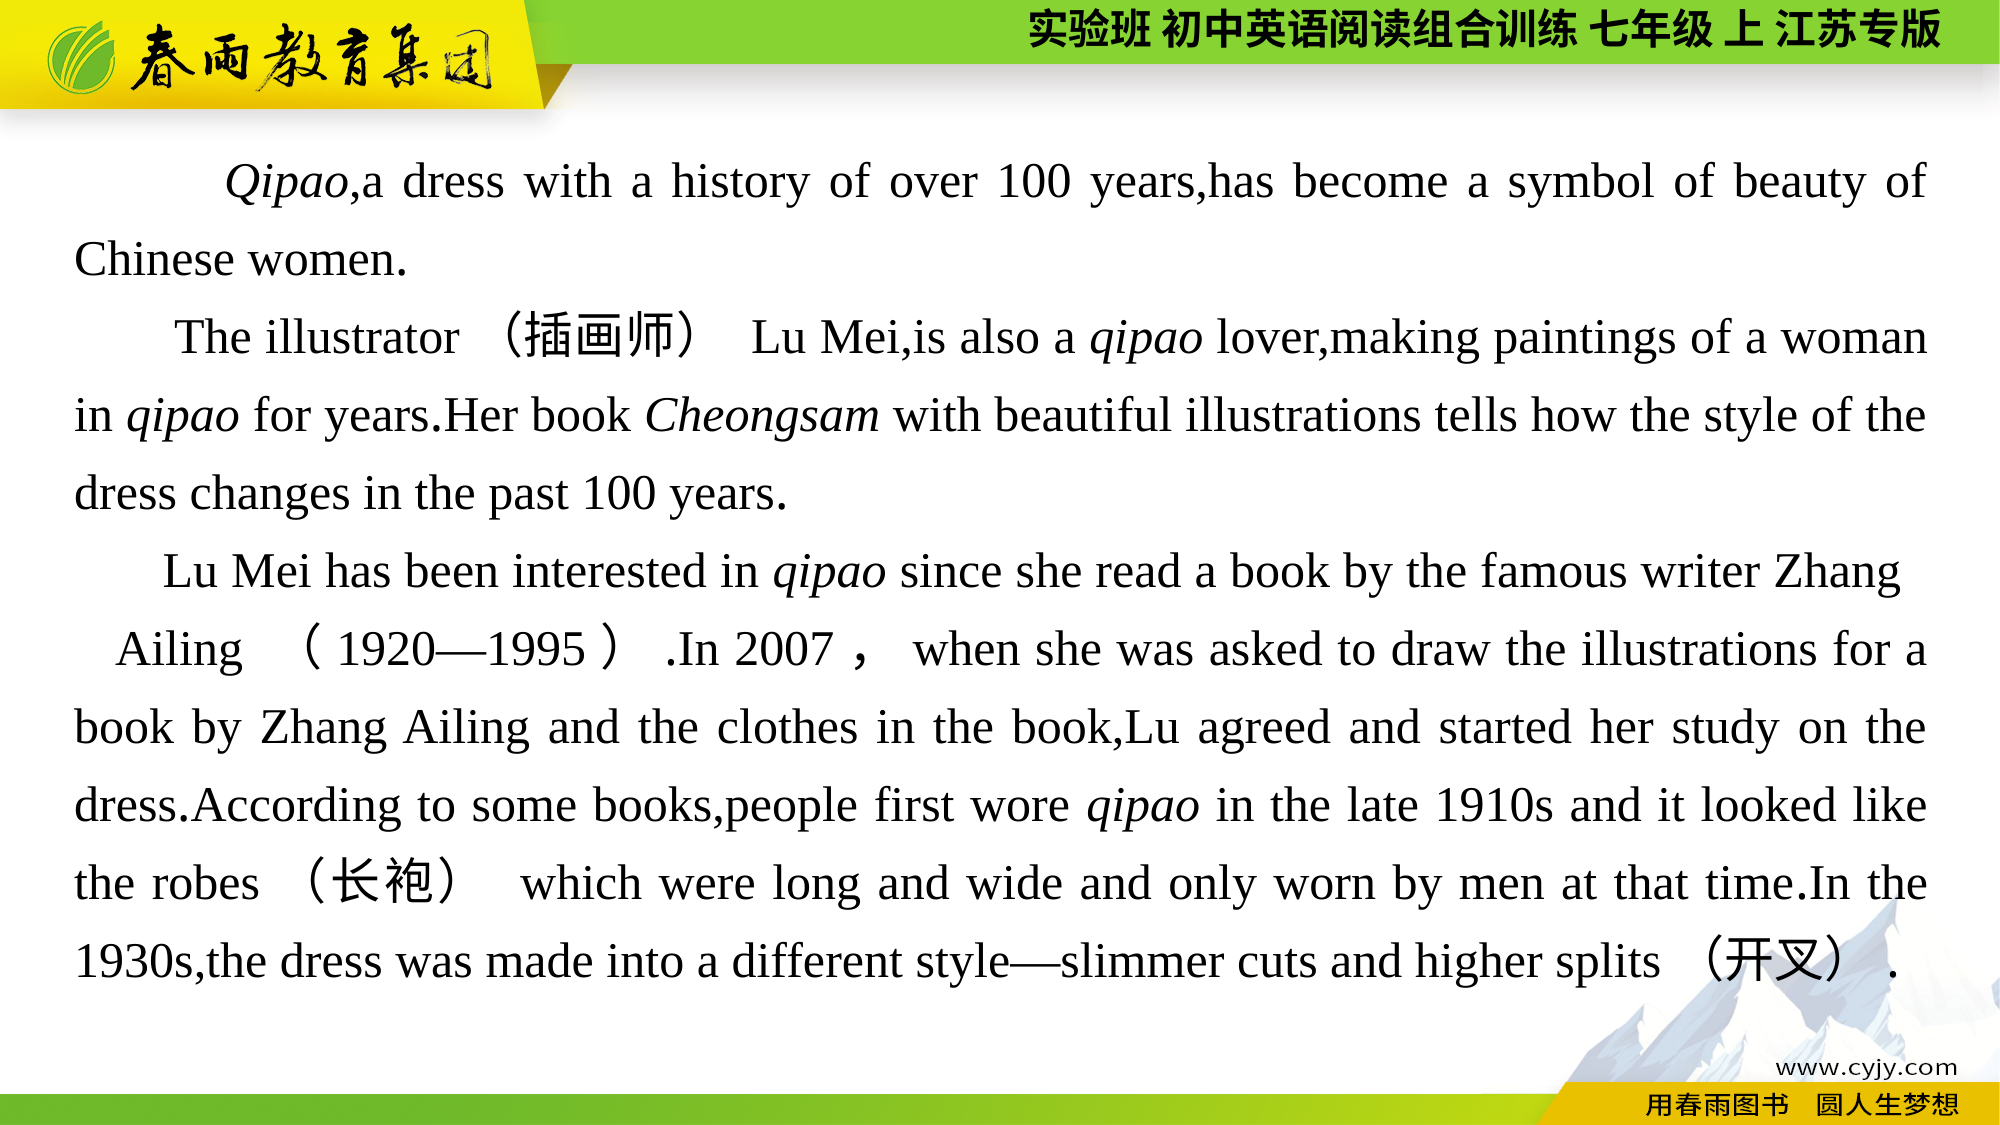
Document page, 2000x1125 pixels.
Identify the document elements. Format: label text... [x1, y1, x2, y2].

list Qipao,a dress with a history of over 100 years,has become a symbol of beauty of Chinese women. The illustrator（插画师） Lu Mei,is also a qipao lover,making paintings of a woman in qipao for years.Her book Cheongsam with beautiful illustrations tells how the style of the dress changes in the past 100 years. Lu Mei has been interested in qipao since she read a book by the famous writer Zhang Ailing （1920—1995）.In 2007，when she was asked to draw the illustrations for a book by Zhang Ailing and the clothes in the book,Lu agreed and started her study on the dress.According to some books,people first wore qipao in the late 1910s and it looked like the robes（长袍） which were long and wide and only worn by men at that time.In the 1930s,the dress was made into a different style—slimmer cuts and higher splits（开叉）. [59, 122, 1944, 996]
picture [0, 0, 2000, 1125]
